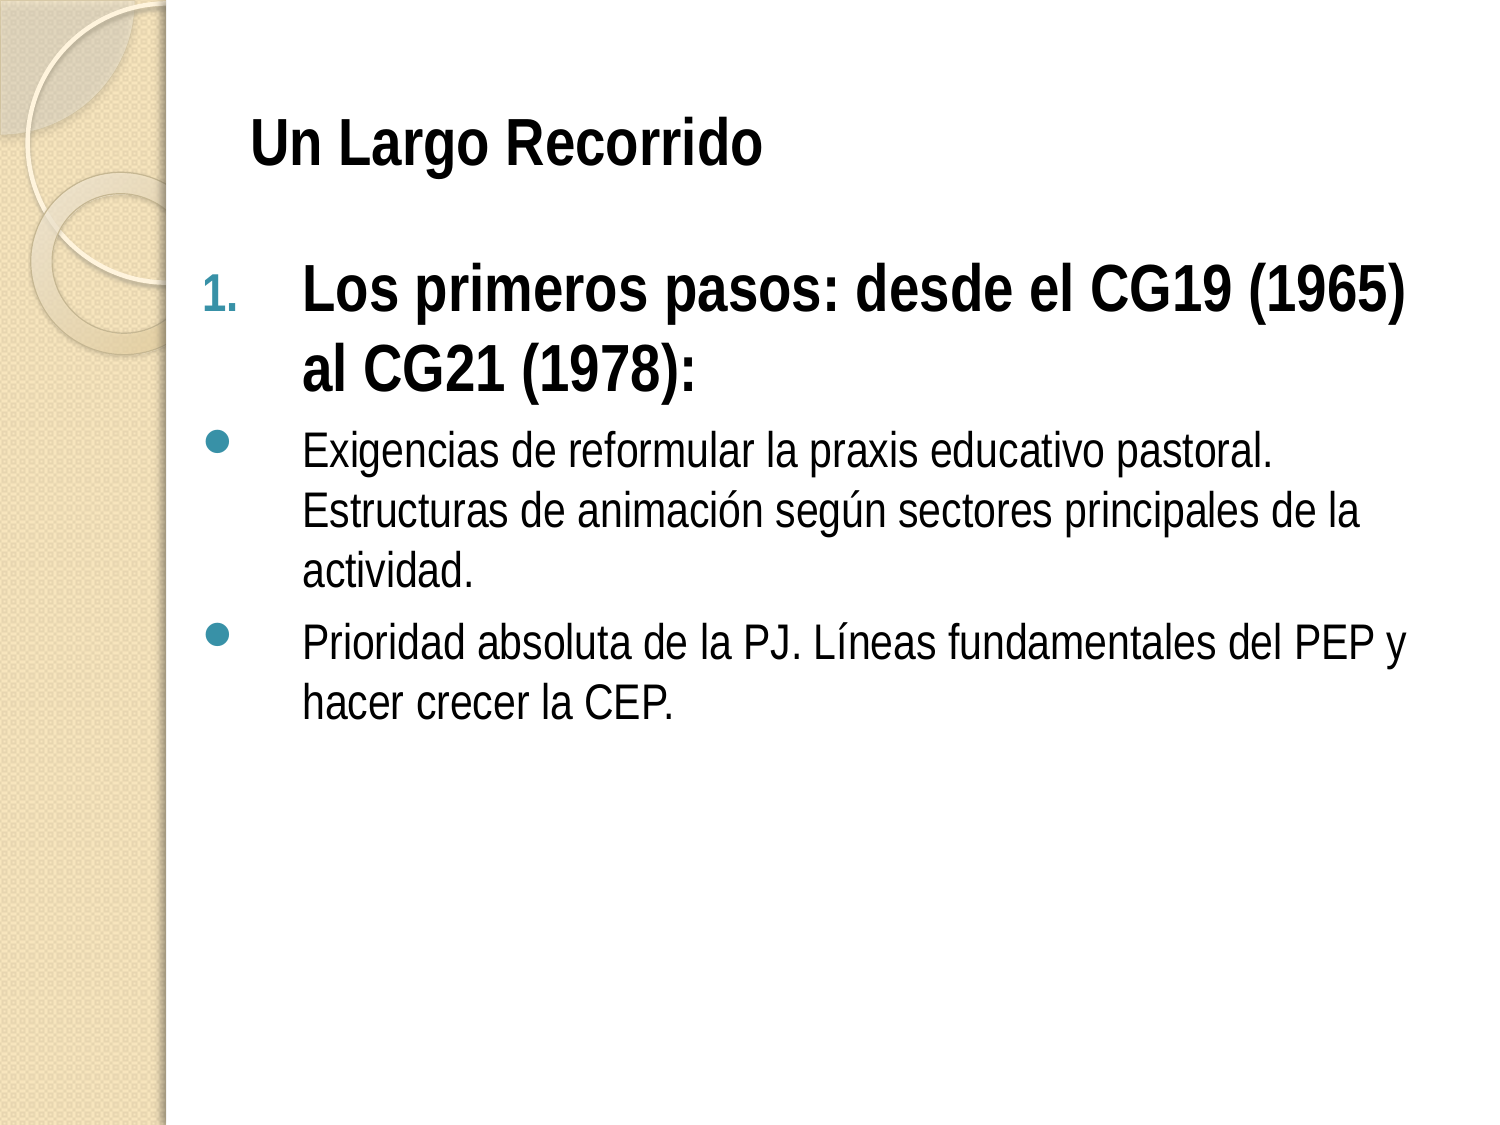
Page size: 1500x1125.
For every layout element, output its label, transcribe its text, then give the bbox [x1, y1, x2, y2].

title Un Largo Recorrido [235, 45, 868, 233]
list Los primeros pasos: desde el CG19 (1965) al CG21 (1978): Exigencias de reformular la praxis educativo pastoral. Estructuras de animación según sectores principales de la actividad. Prioridad absoluta de la PJ. Líneas fundamentales del PEP y hacer crecer la CEP. [187, 237, 1452, 809]
